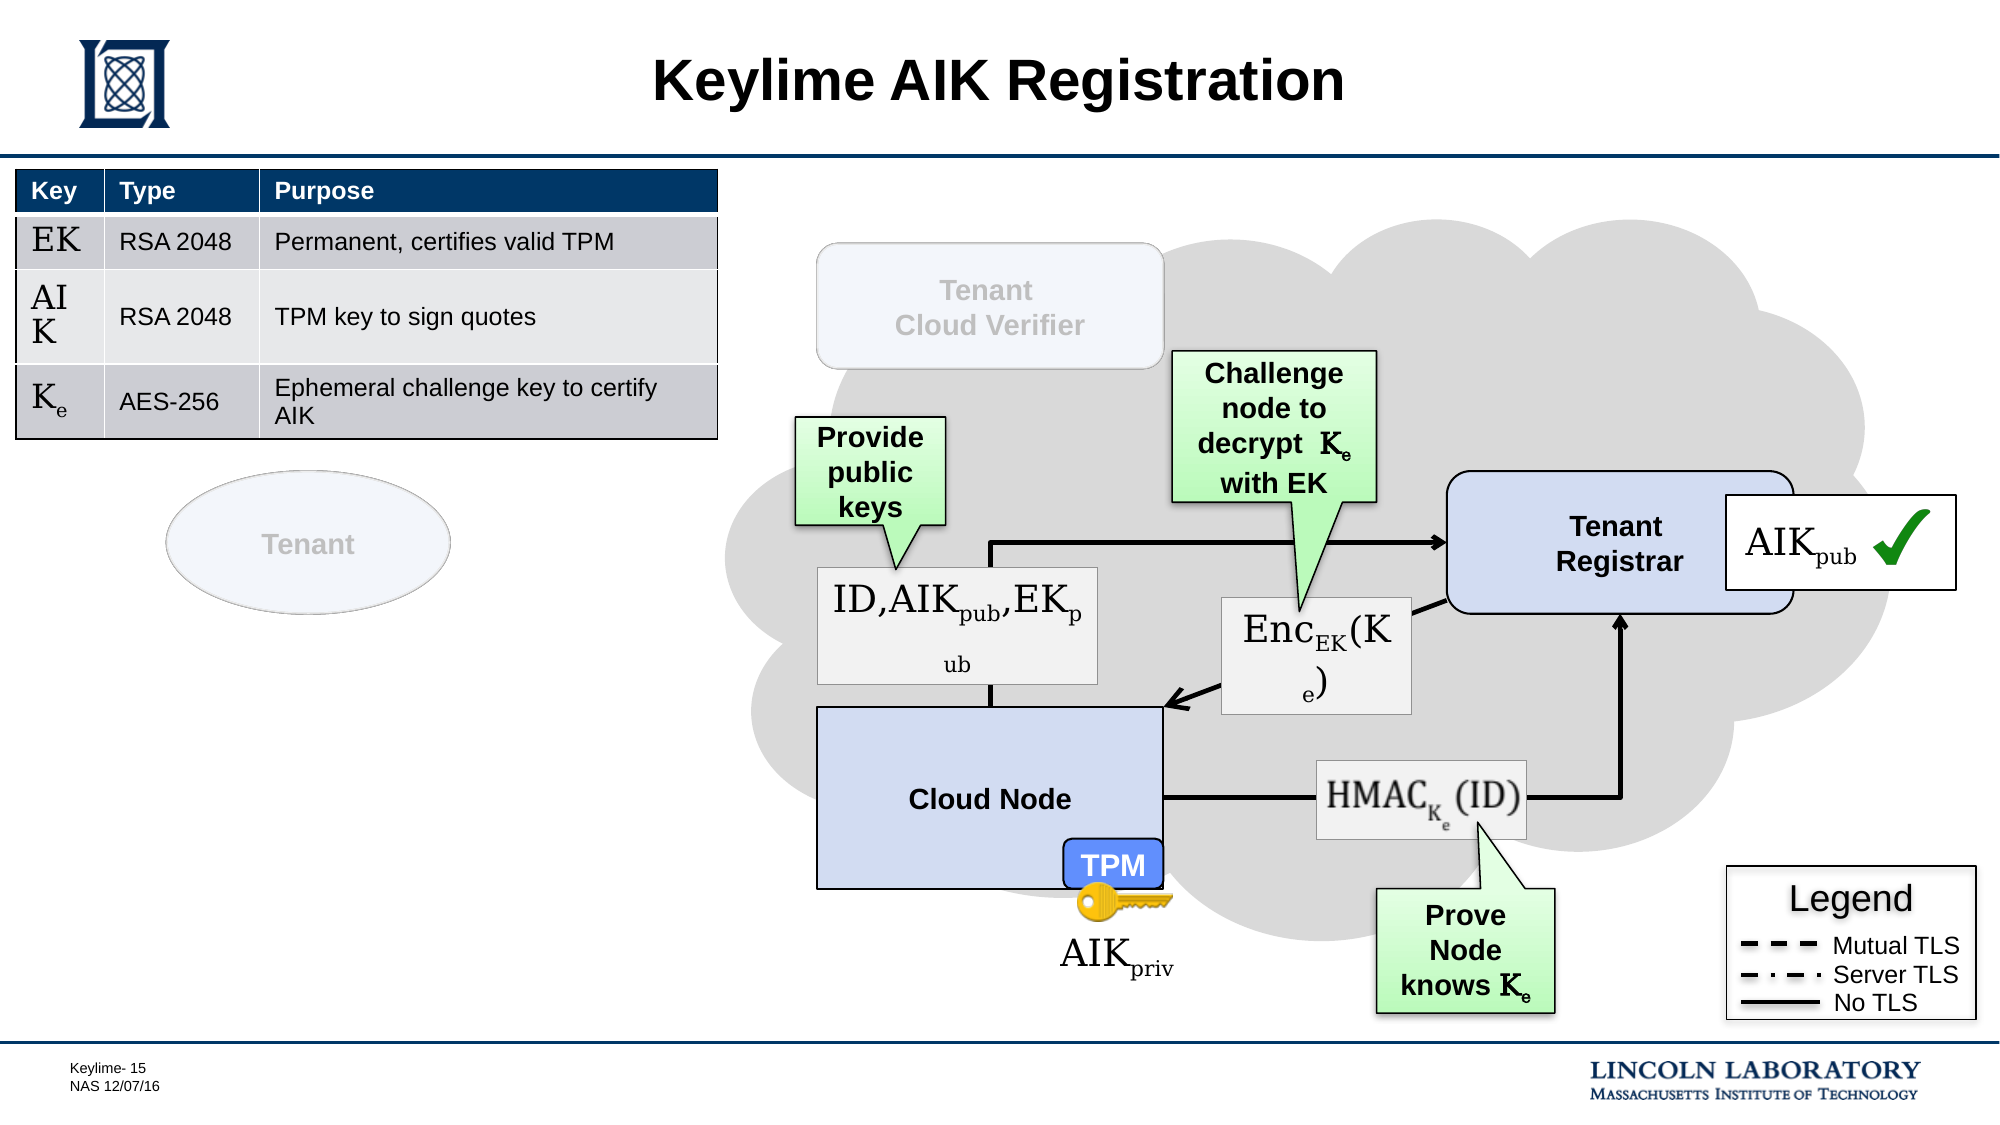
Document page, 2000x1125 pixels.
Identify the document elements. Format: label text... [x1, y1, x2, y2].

table_header Purpose [260, 170, 717, 212]
text_box [993, 545, 1130, 705]
text_box [1451, 605, 1459, 612]
text_box Challenge node to decrypt Ke with EK [1171, 350, 1378, 595]
table_cell Permanent, certifies valid TPM [260, 217, 717, 269]
text_box [1312, 544, 1448, 600]
table_cell AIK [17, 270, 104, 363]
text_box [166, 471, 450, 614]
text_box Provide public keys [794, 416, 947, 571]
table_cell TPM key to sign quotes [260, 270, 717, 363]
table_cell AES-256 [105, 365, 259, 438]
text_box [1316, 759, 1528, 840]
text_box AIKpriv [1045, 921, 1189, 988]
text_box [816, 706, 1164, 889]
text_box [1725, 494, 1957, 591]
table_cell RSA 2048 [105, 270, 259, 363]
table_cell Ephemeral challenge key to certify AIK [260, 365, 717, 438]
text_box ID,AIKpub,EKpub [817, 567, 1098, 685]
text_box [1726, 865, 1977, 1025]
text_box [1163, 613, 1621, 799]
text_box [817, 243, 1164, 369]
table_cell EK [17, 217, 104, 269]
text_box [1168, 807, 1473, 942]
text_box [1136, 396, 1302, 854]
picture [1588, 1061, 1921, 1100]
picture [1077, 882, 1173, 923]
text_box Prove Node knows Ke [1375, 849, 1556, 1014]
table_header Type [105, 170, 259, 212]
table_cell Ke [17, 365, 104, 438]
title Keylime AIK Registration [205, 16, 1794, 151]
text_box [724, 469, 988, 798]
text_box [831, 219, 1868, 567]
table_cell RSA 2048 [105, 217, 259, 269]
text_box [1530, 598, 1888, 852]
picture [79, 40, 170, 128]
text_box Tenant Registrar [1446, 471, 1794, 614]
table_header Key [17, 170, 104, 212]
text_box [1307, 600, 1448, 612]
